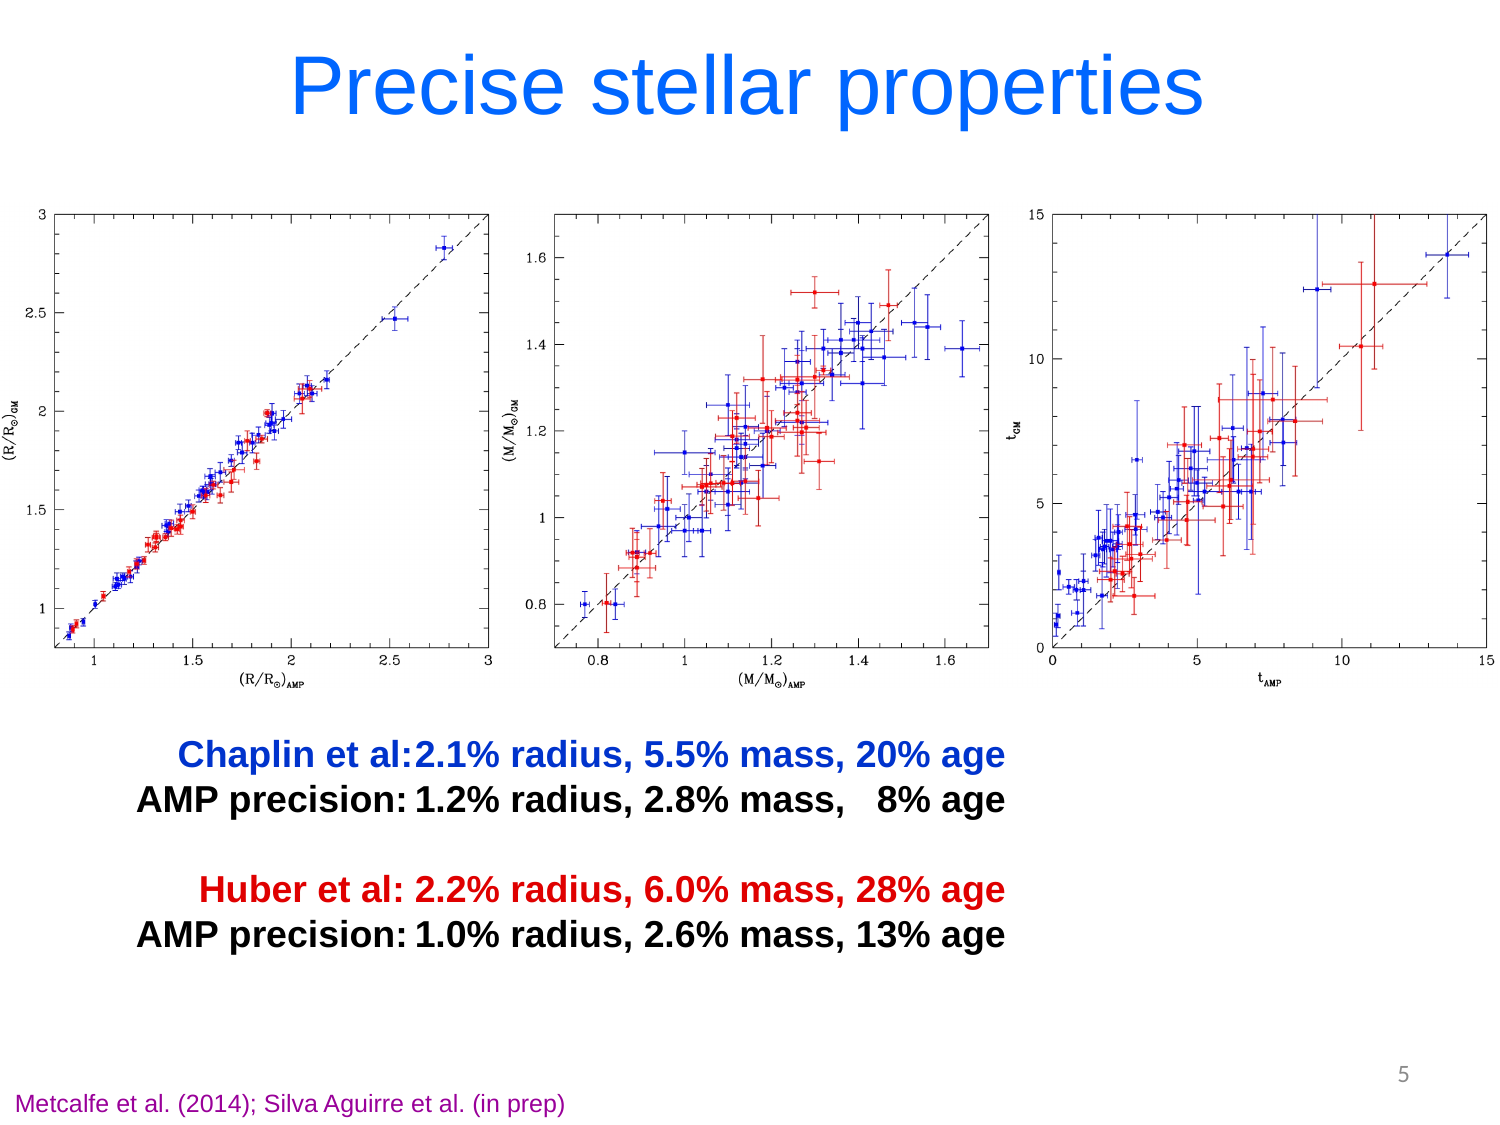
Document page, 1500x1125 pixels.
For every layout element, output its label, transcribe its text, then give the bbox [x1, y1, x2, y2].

picture [0, 201, 1498, 688]
text_box Precise stellar properties [0, 18, 1498, 144]
slide_number 5 [1074, 1042, 1425, 1103]
text_box Chaplin et al: 2.1% radius, 5.5% mass, 20% age AMP precision: 1.2% radius, 2.8% mass, 8% age Huber et al: 2.2% radius, 6.0% mass, 28% age AMP precision: 1.0% radius, 2.6% mass, 13% age [99, 722, 1400, 963]
text_box Metcalfe et al. (2014); Silva Aguirre et al. (in prep) [0, 1079, 613, 1125]
